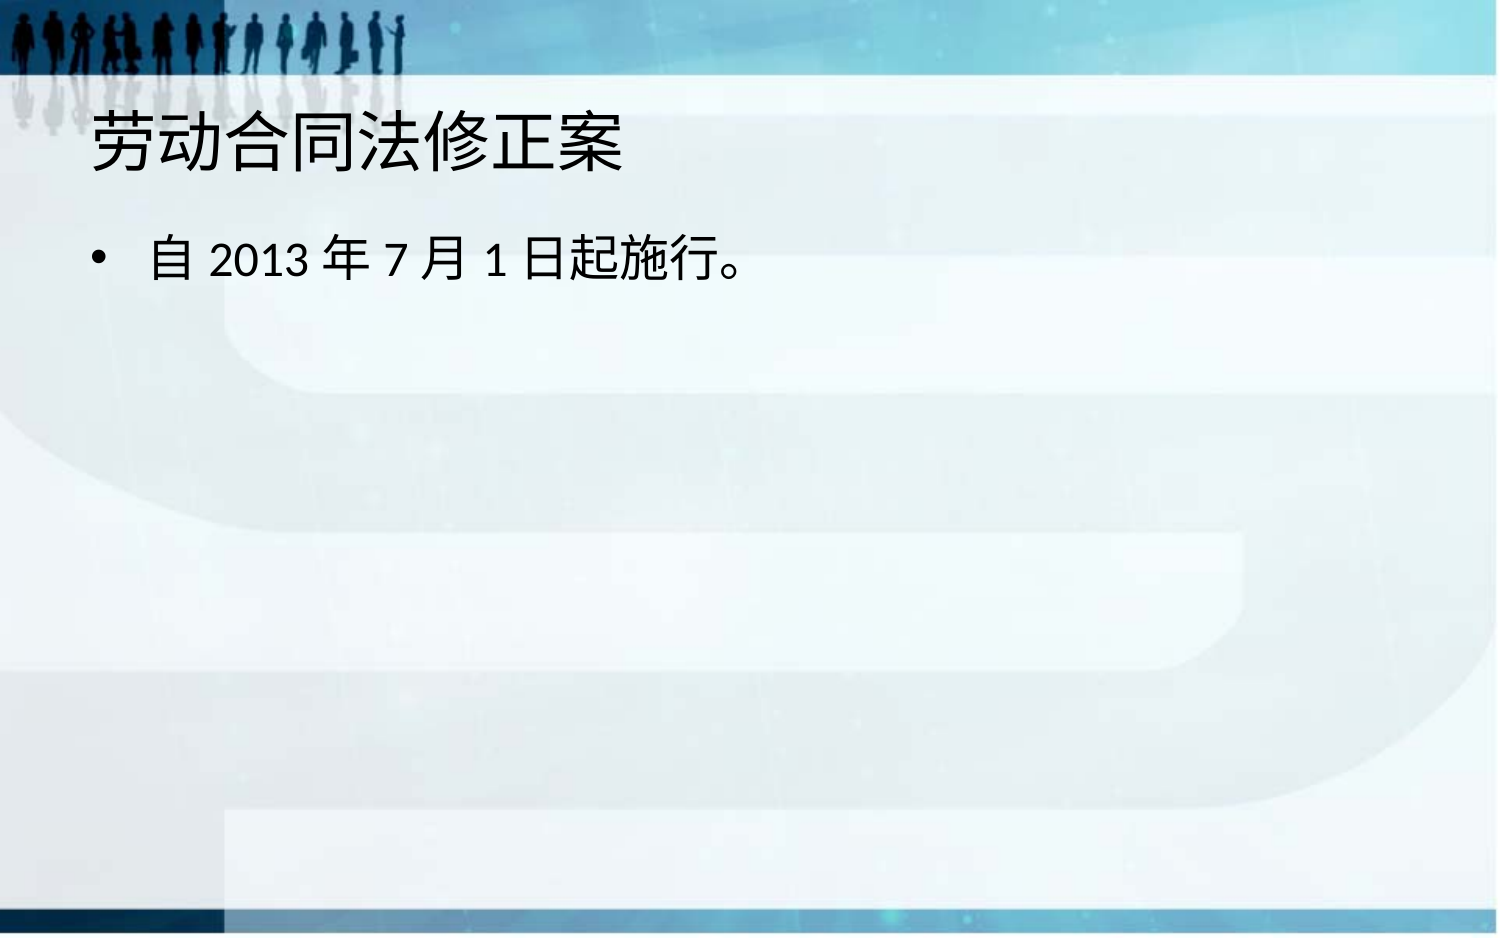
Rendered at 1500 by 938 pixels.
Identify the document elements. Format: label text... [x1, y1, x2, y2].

title 劳动合同法修正案 [74, 70, 1426, 210]
list 自2013年7月1日起施行。 [74, 218, 1426, 838]
picture [0, 0, 1500, 938]
